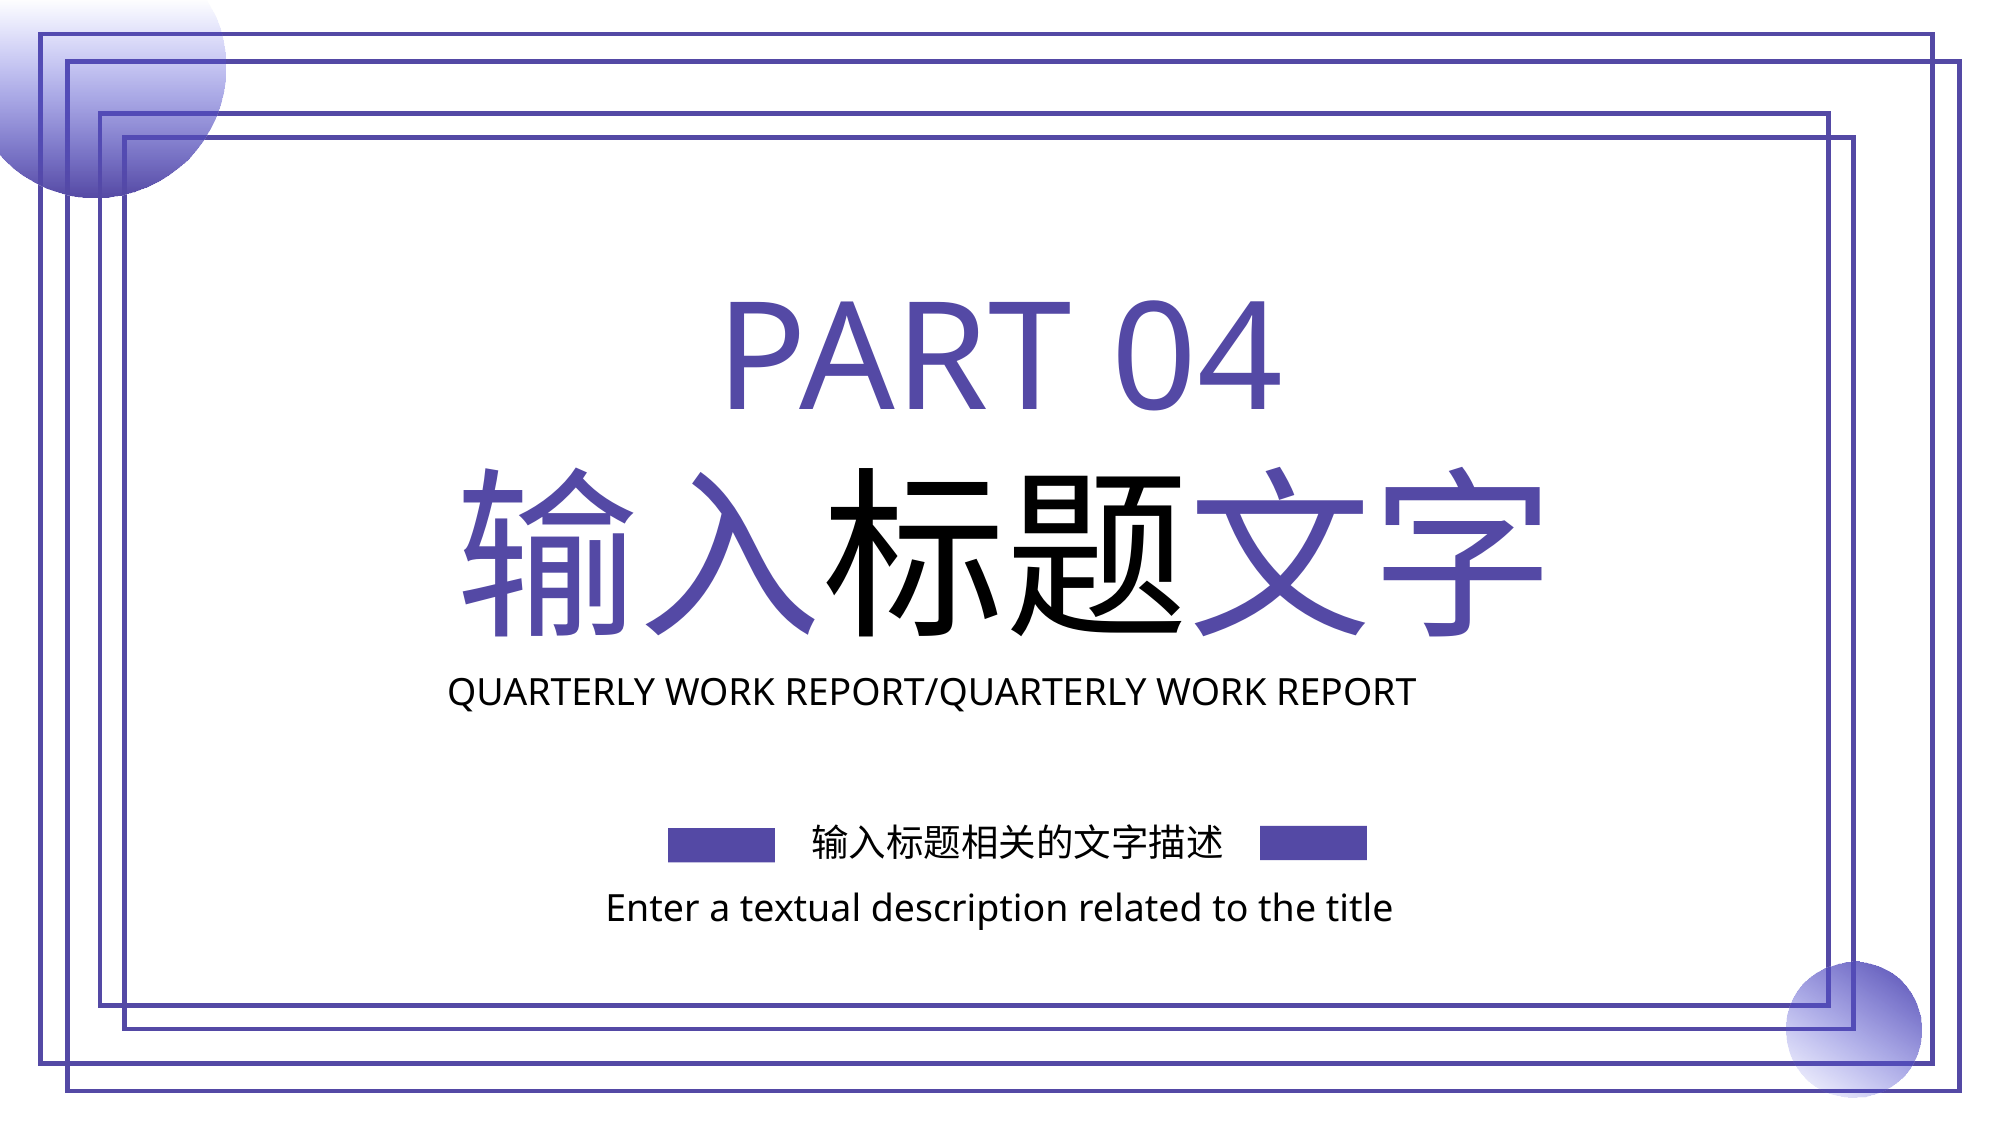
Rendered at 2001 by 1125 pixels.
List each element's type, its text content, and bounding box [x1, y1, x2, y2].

text_box 输入标题相关的文字描述 [796, 811, 1239, 872]
text_box [1785, 961, 1922, 1098]
text_box Enter a textual description related to the title [590, 876, 1410, 936]
text_box PART 04 [702, 251, 1298, 431]
text_box [124, 136, 1854, 1030]
text_box [1259, 825, 1368, 861]
text_box [0, 0, 226, 198]
text_box 输入标题文字 [423, 431, 1588, 667]
text_box QUARTERLY WORK REPORT/QUARTERLY WORK REPORT [432, 660, 1568, 720]
text_box [99, 195, 124, 1006]
text_box [667, 827, 776, 863]
text_box [208, 113, 1830, 136]
